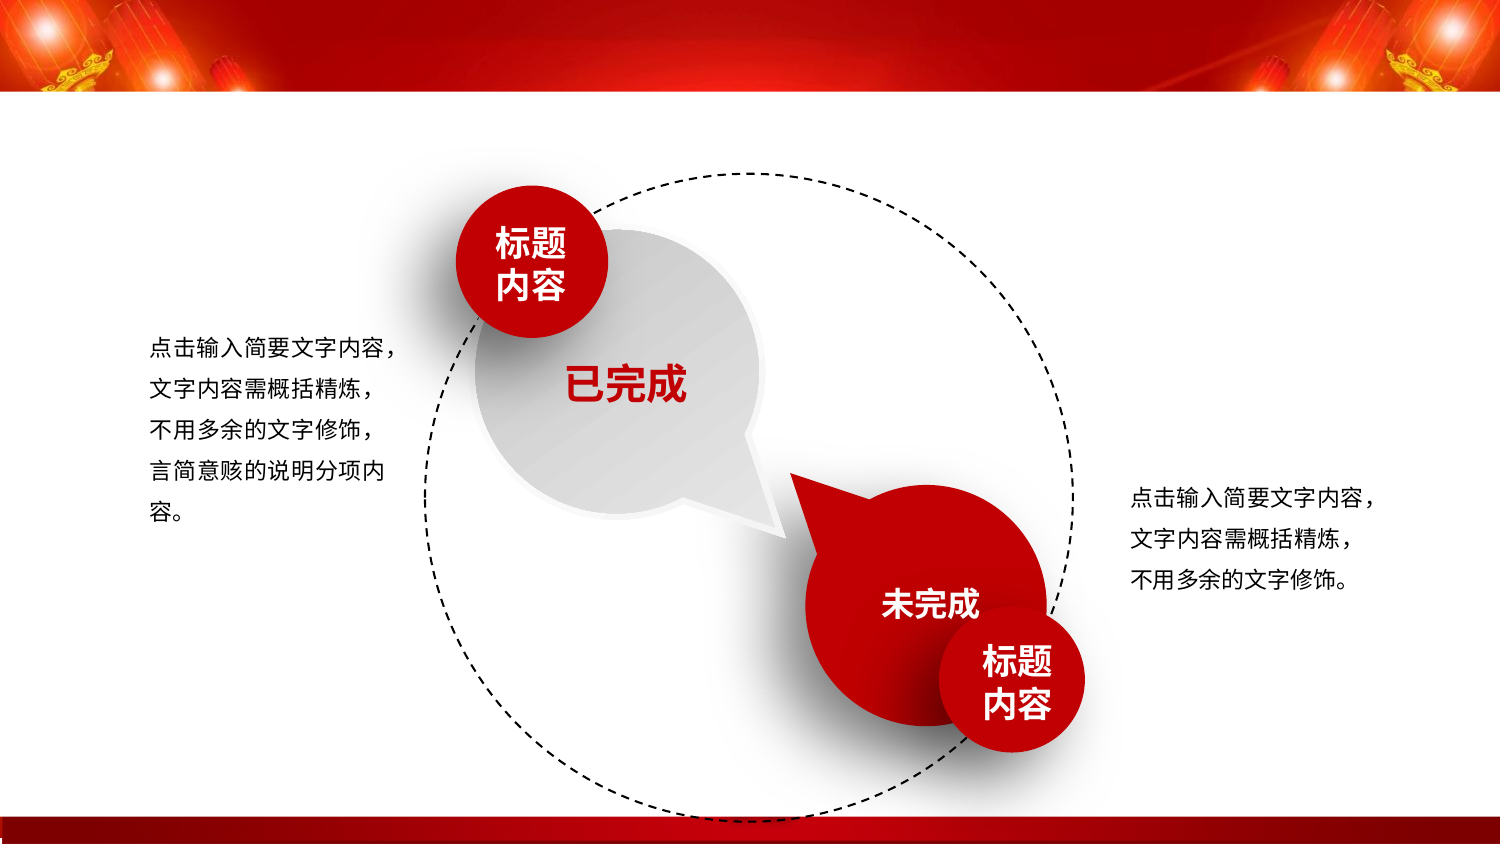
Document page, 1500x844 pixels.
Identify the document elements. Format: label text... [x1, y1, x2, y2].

text_box [422, 395, 864, 824]
text_box 未完成 [866, 575, 997, 631]
text_box [801, 474, 1049, 711]
text_box 点击输入简要文字内容，文字内容需概括精炼，不用多余的文字修饰，言简意赅的说明分项内容。 [149, 319, 386, 526]
text_box [613, 171, 1075, 585]
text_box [499, 210, 797, 596]
picture [0, 0, 1500, 91]
picture [0, 817, 1500, 844]
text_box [455, 185, 609, 339]
text_box 点击输入简要文字内容，文字内容需概括精炼，不用多余的文字修饰。 [1130, 469, 1365, 593]
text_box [938, 606, 1087, 753]
